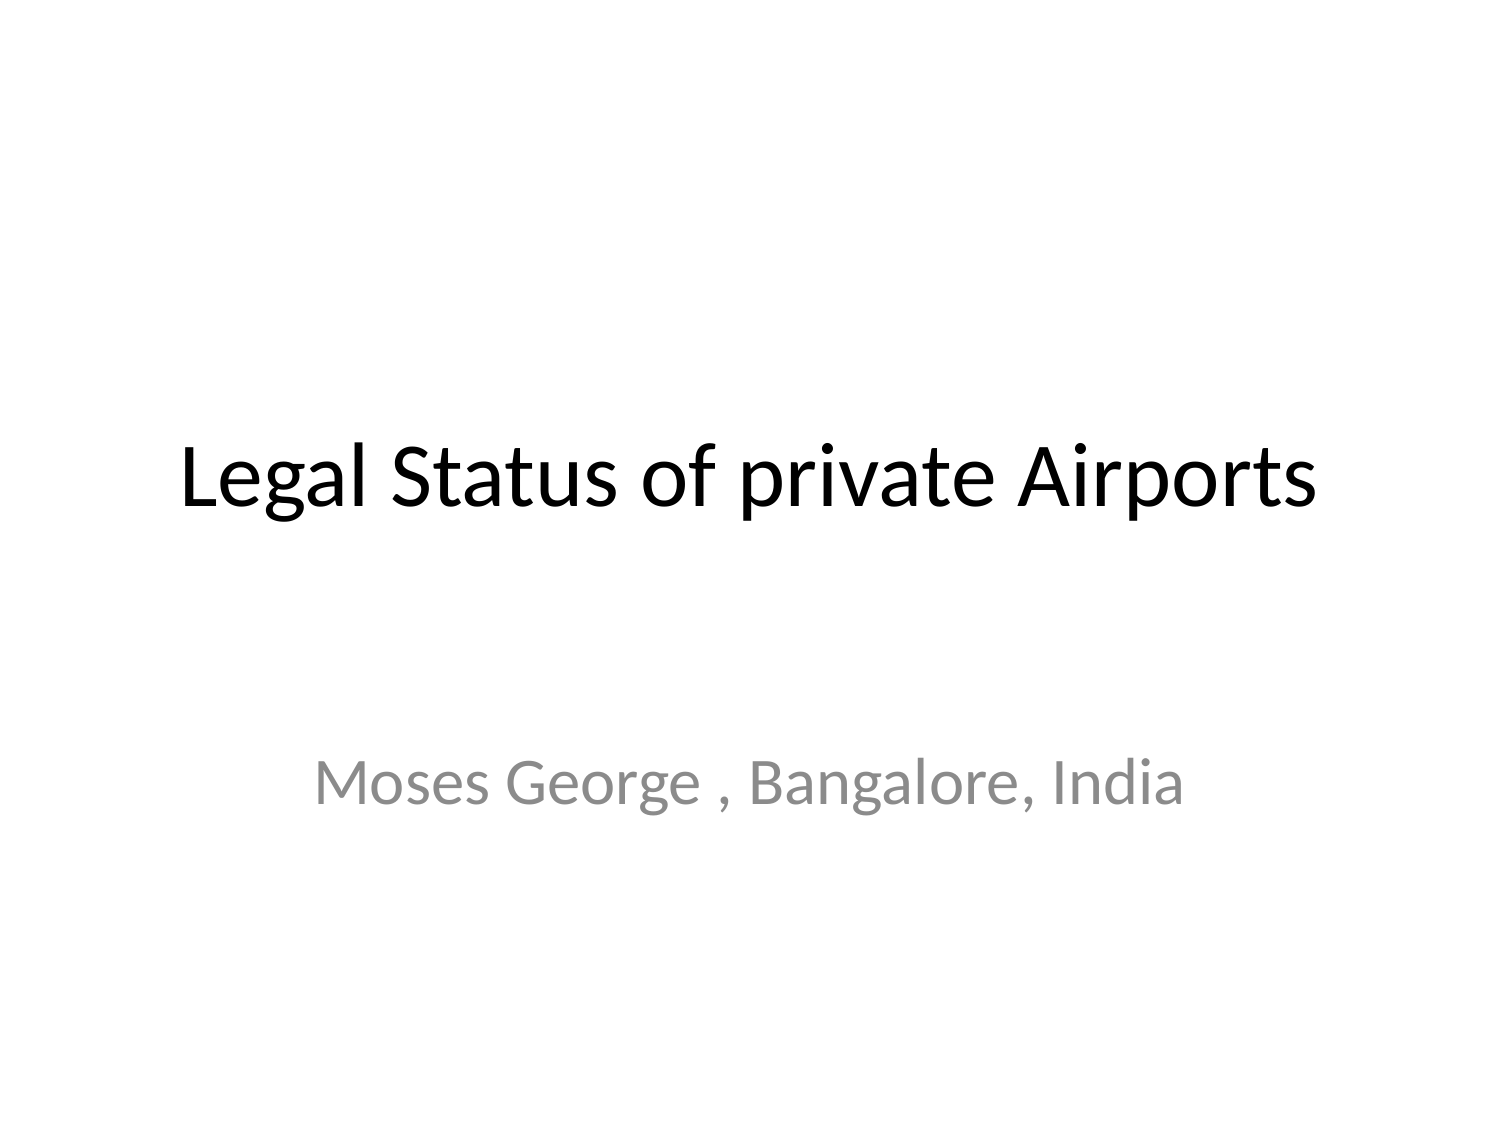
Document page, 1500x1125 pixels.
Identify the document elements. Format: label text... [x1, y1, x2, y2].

subtitle Moses George , Bangalore, India [225, 637, 1275, 925]
title Legal Status of private Airports [112, 349, 1388, 591]
